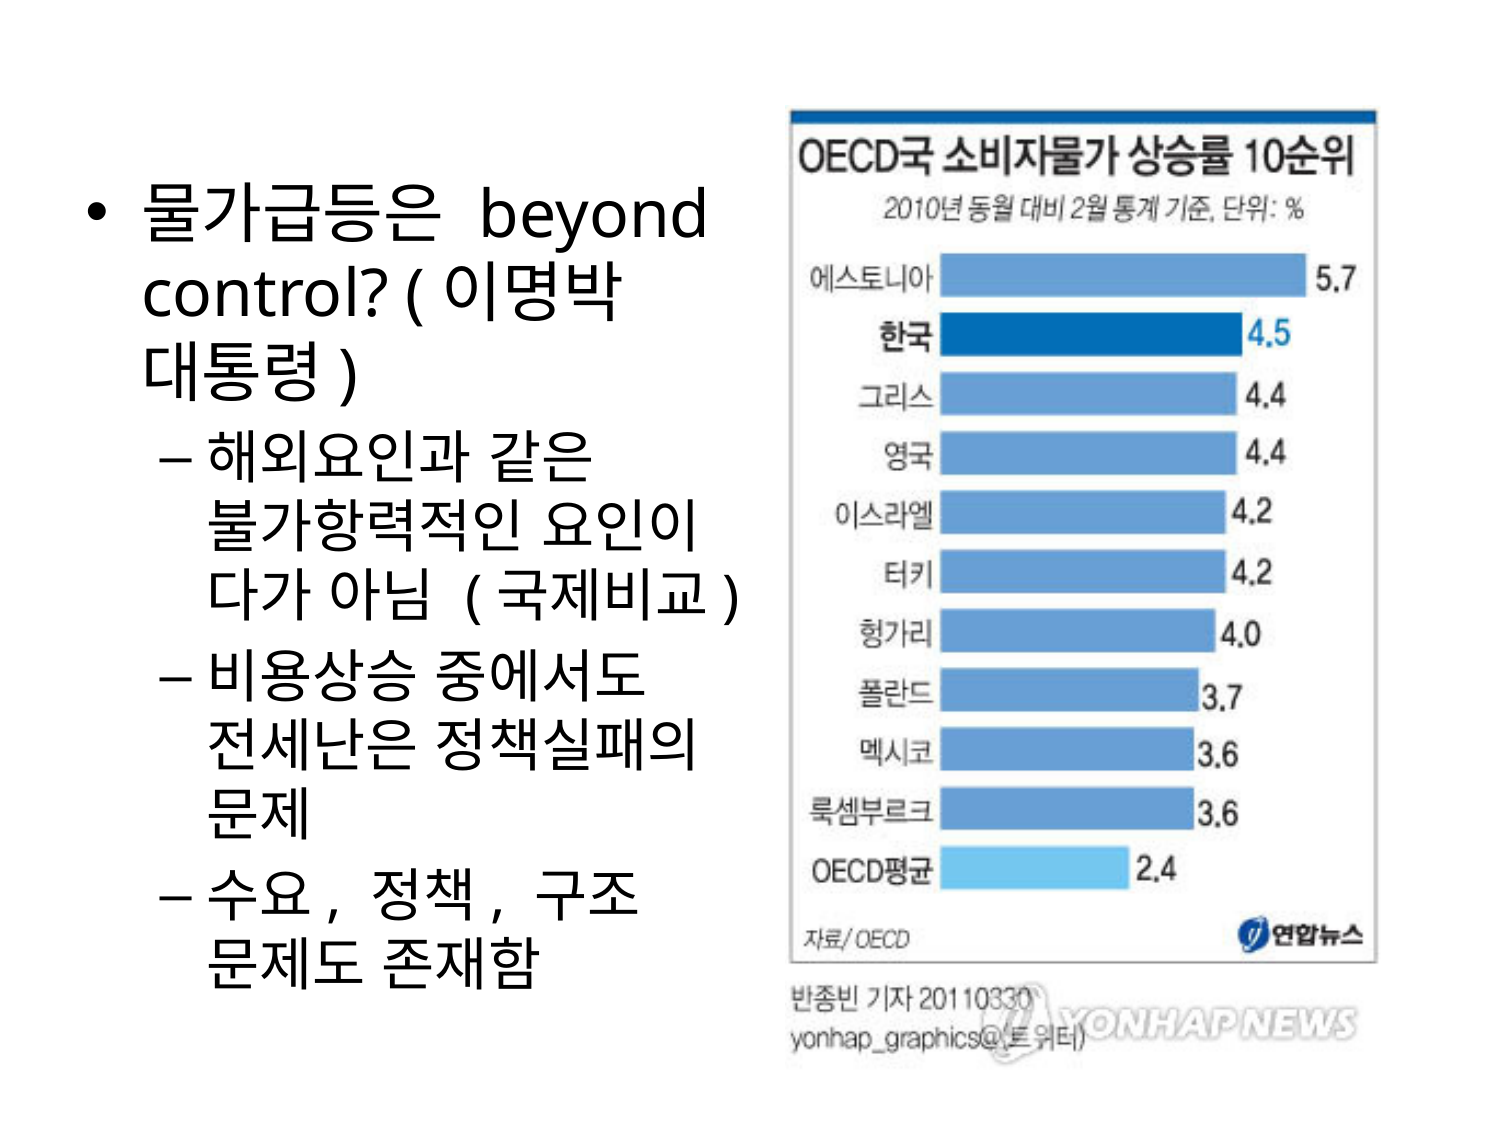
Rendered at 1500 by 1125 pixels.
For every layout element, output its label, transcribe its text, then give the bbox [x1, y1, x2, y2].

picture [784, 105, 1383, 1089]
list 물가급등은 beyond control? (이명박 대통령) 해외요인과 같은 불가항력적인 요인이 다가 아님 (국제비교) 비용상승 중에서도 전세난은 정책실패의 문제 수요, 정책, 구조 문제도 존재함 [70, 164, 774, 1008]
